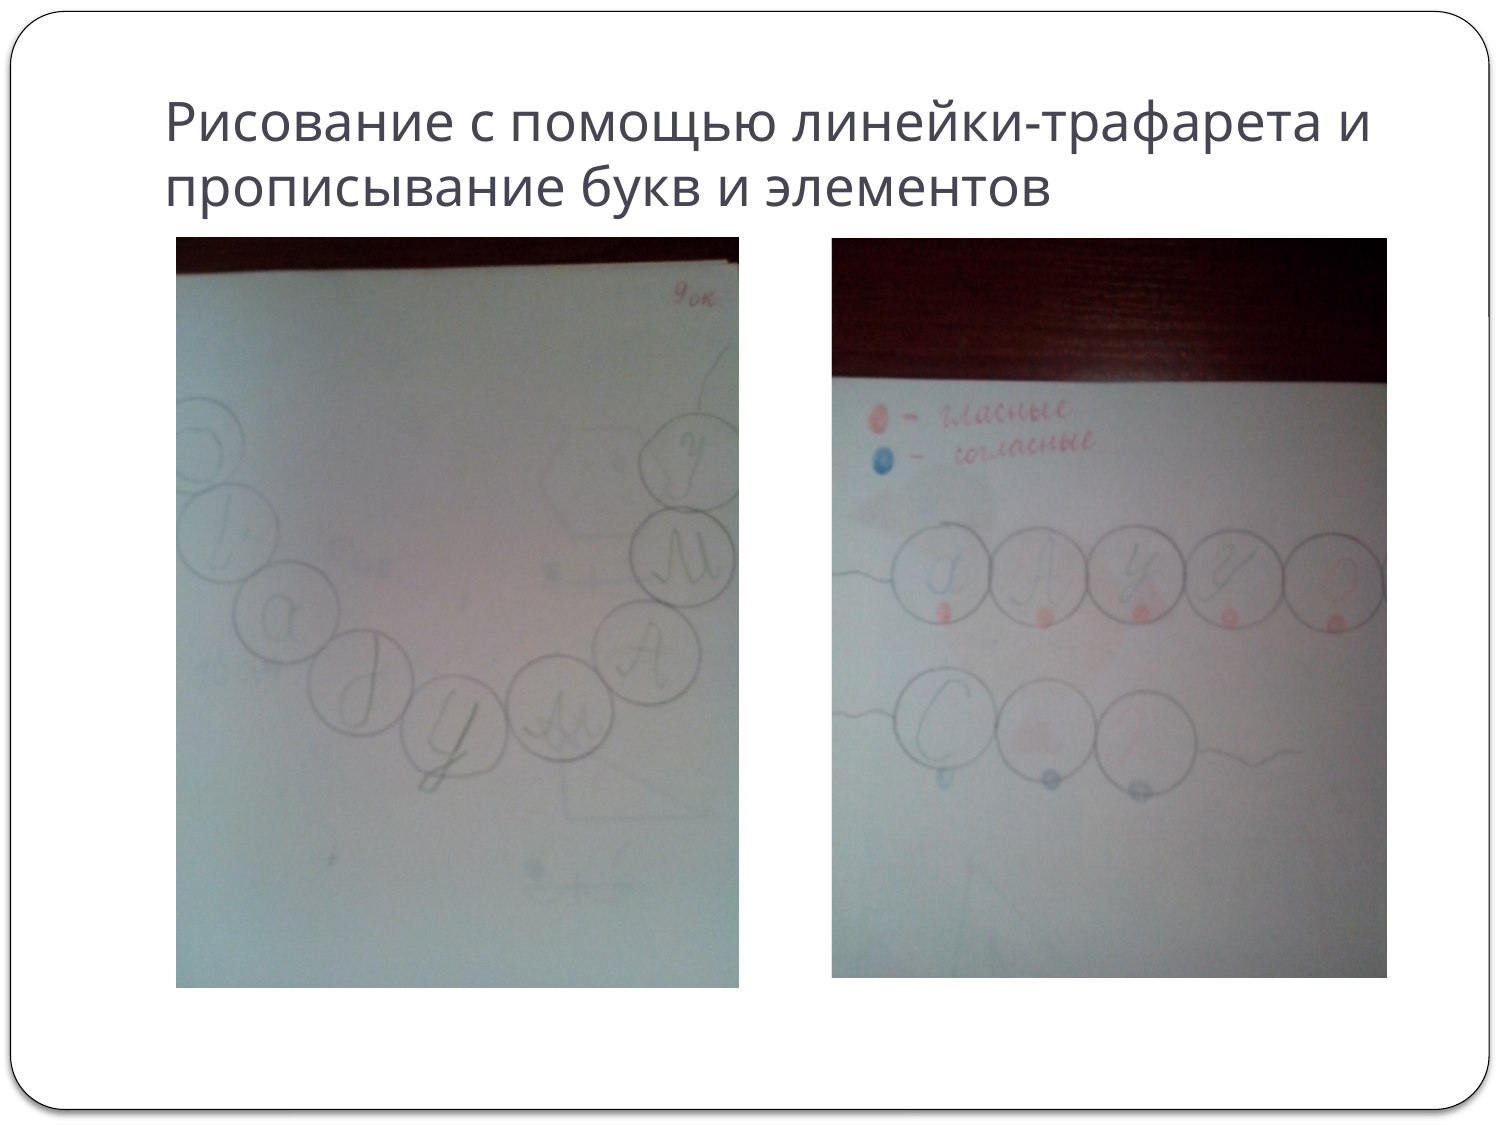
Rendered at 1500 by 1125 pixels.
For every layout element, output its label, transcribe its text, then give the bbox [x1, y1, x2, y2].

title Рисование с помощью линейки-трафарета и прописывание букв и элементов [150, 45, 1425, 233]
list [738, 329, 1479, 886]
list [176, 237, 739, 988]
picture [832, 886, 1387, 977]
picture [832, 238, 1387, 329]
